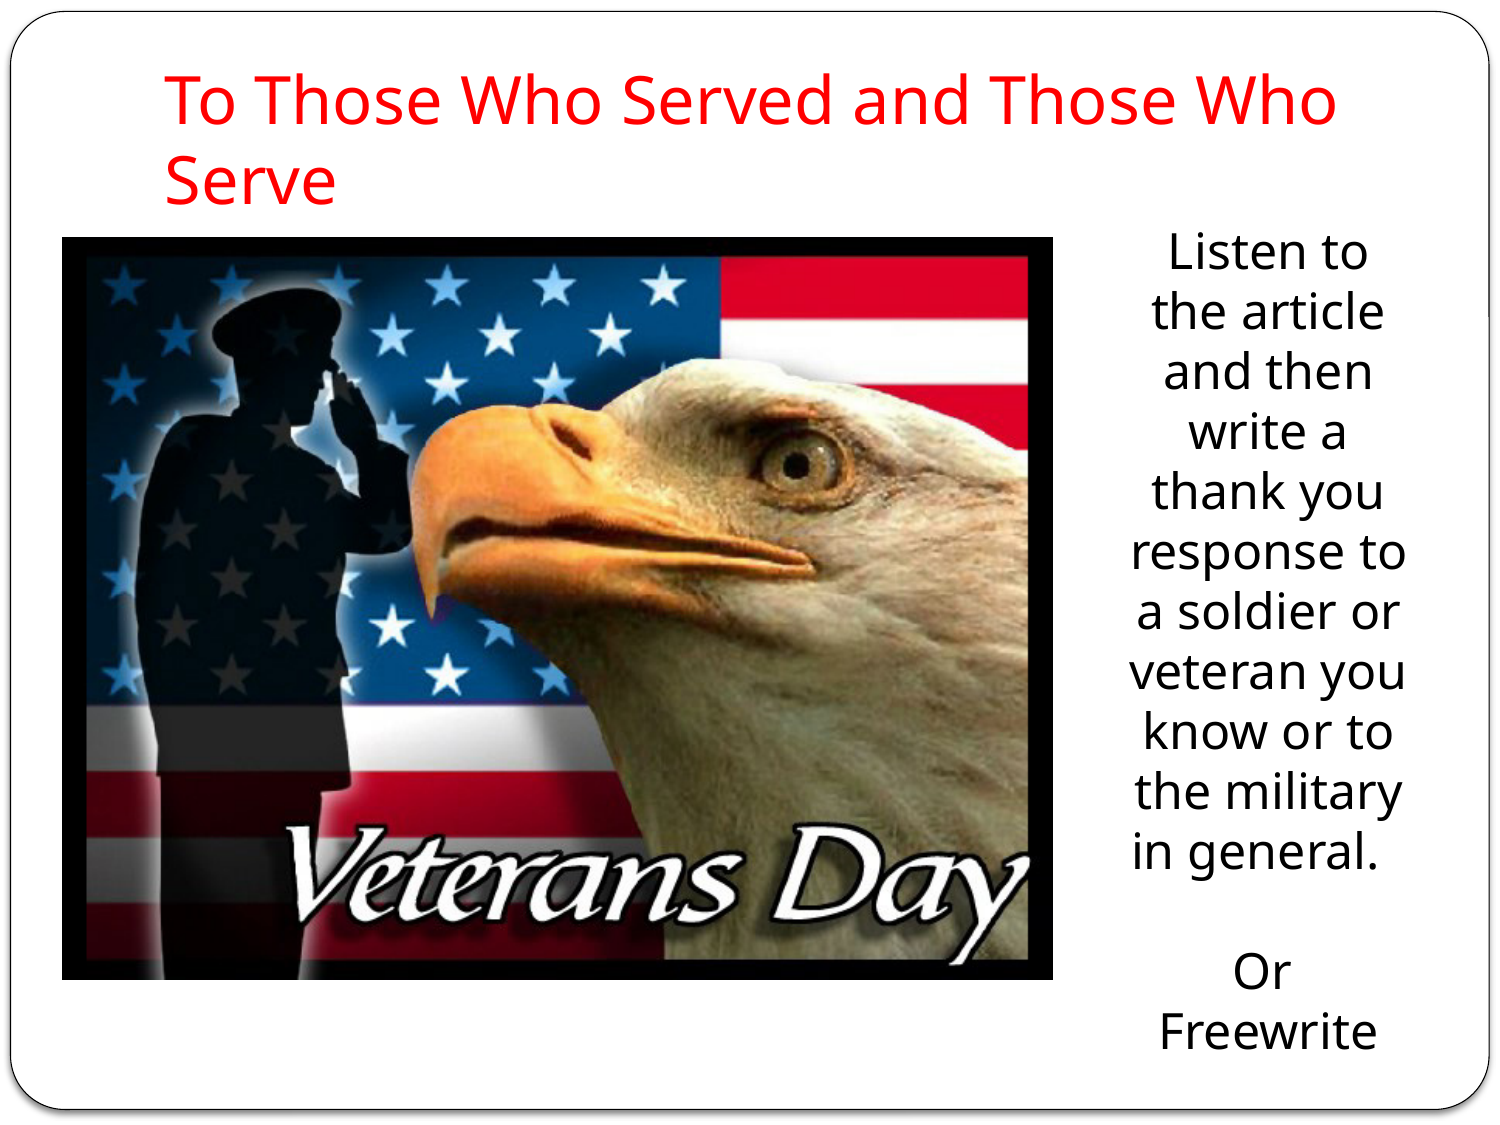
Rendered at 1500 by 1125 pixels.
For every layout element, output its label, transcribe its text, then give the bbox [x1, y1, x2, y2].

text_box Listen to the article and then write a thank you response to a soldier or veteran you know or to the military in general. Or Freewrite [1112, 212, 1425, 1068]
title To Those Who Served and Those Who Serve [150, 45, 1425, 233]
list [62, 237, 1053, 981]
